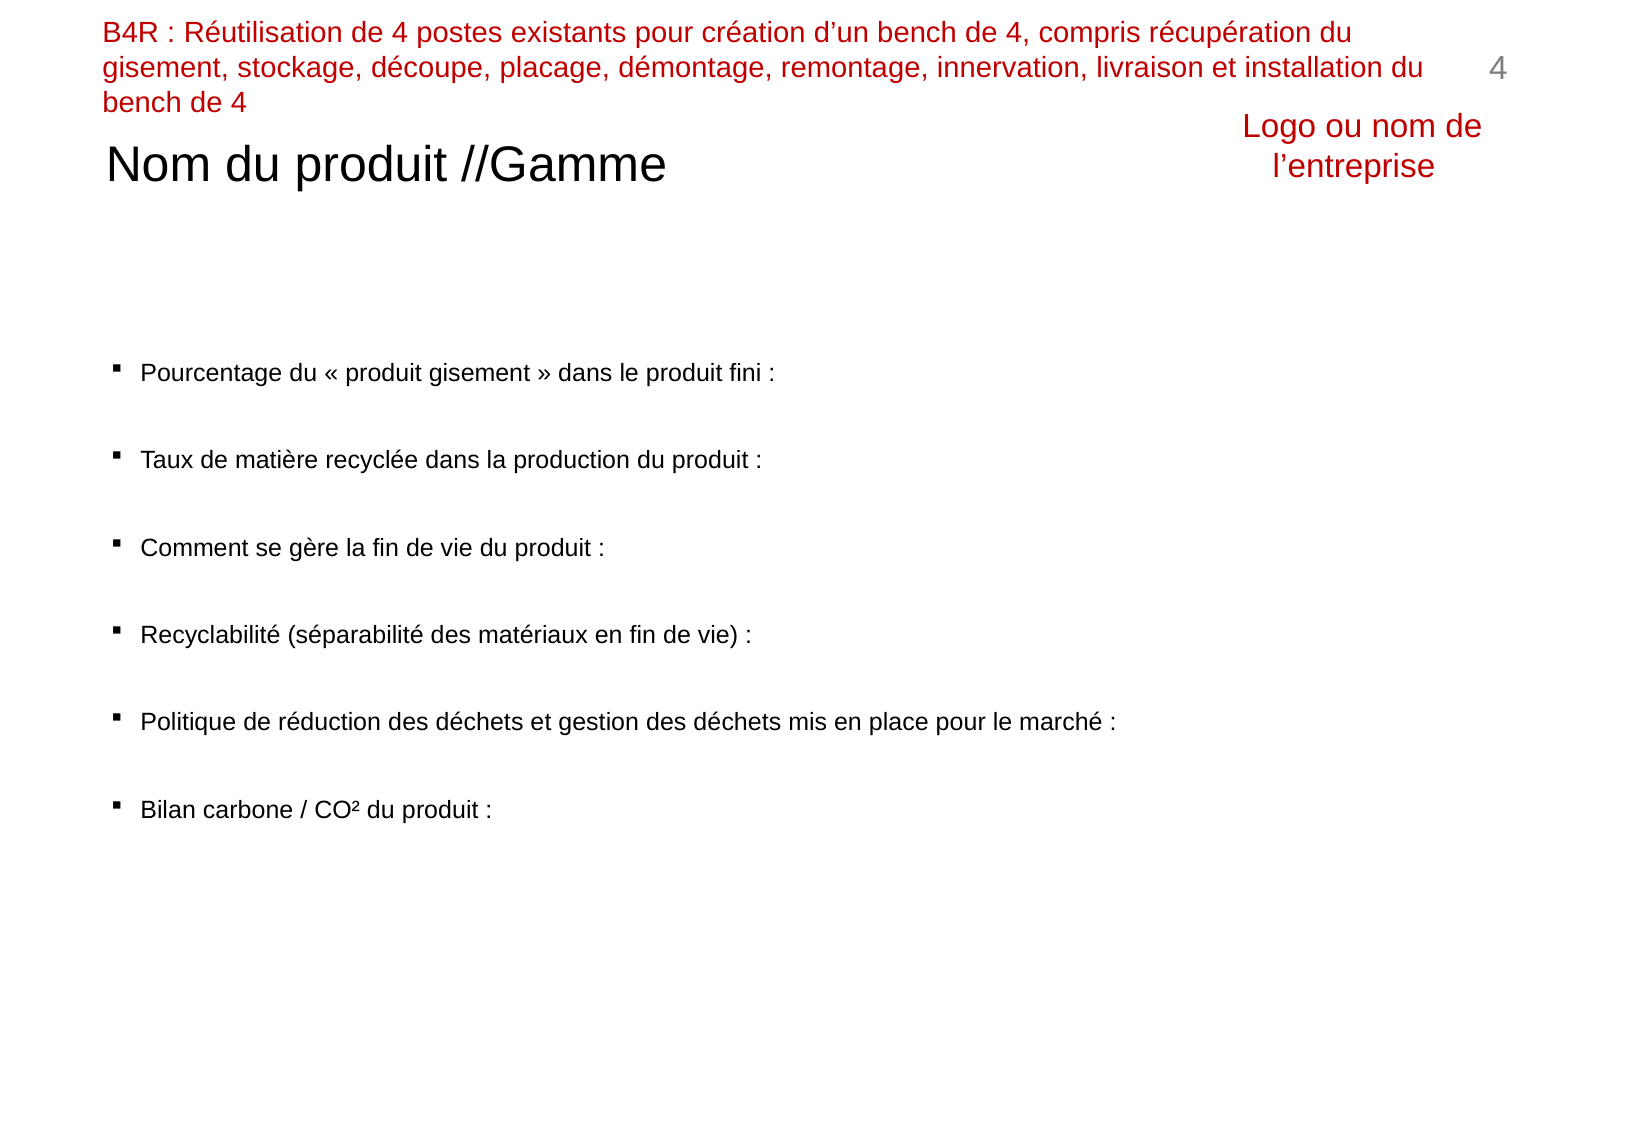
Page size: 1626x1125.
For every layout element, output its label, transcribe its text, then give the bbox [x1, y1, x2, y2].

title B4R : Réutilisation de 4 postes existants pour création d’un bench de 4, compris récupération du gisement, stockage, découpe, placage, démontage, remontage, innervation, livraison et installation du bench de 4 [102, 19, 1426, 109]
text_box Nom du produit //Gamme [91, 109, 1523, 215]
text_box Pourcentage du « produit gisement » dans le produit fini : Taux de matière recyclée dans la production du produit : Comment se gère la fin de vie du produit : Recyclabilité (séparabilité des matériaux en fin de vie) : Politique de réduction des déchets et gestion des déchets mis en place pour le marché : Bilan carbone / CO² du produit : [81, 304, 1333, 1067]
slide_number 4 [1426, 19, 1523, 91]
text_box Logo ou nom de l’entreprise [1141, 91, 1567, 197]
